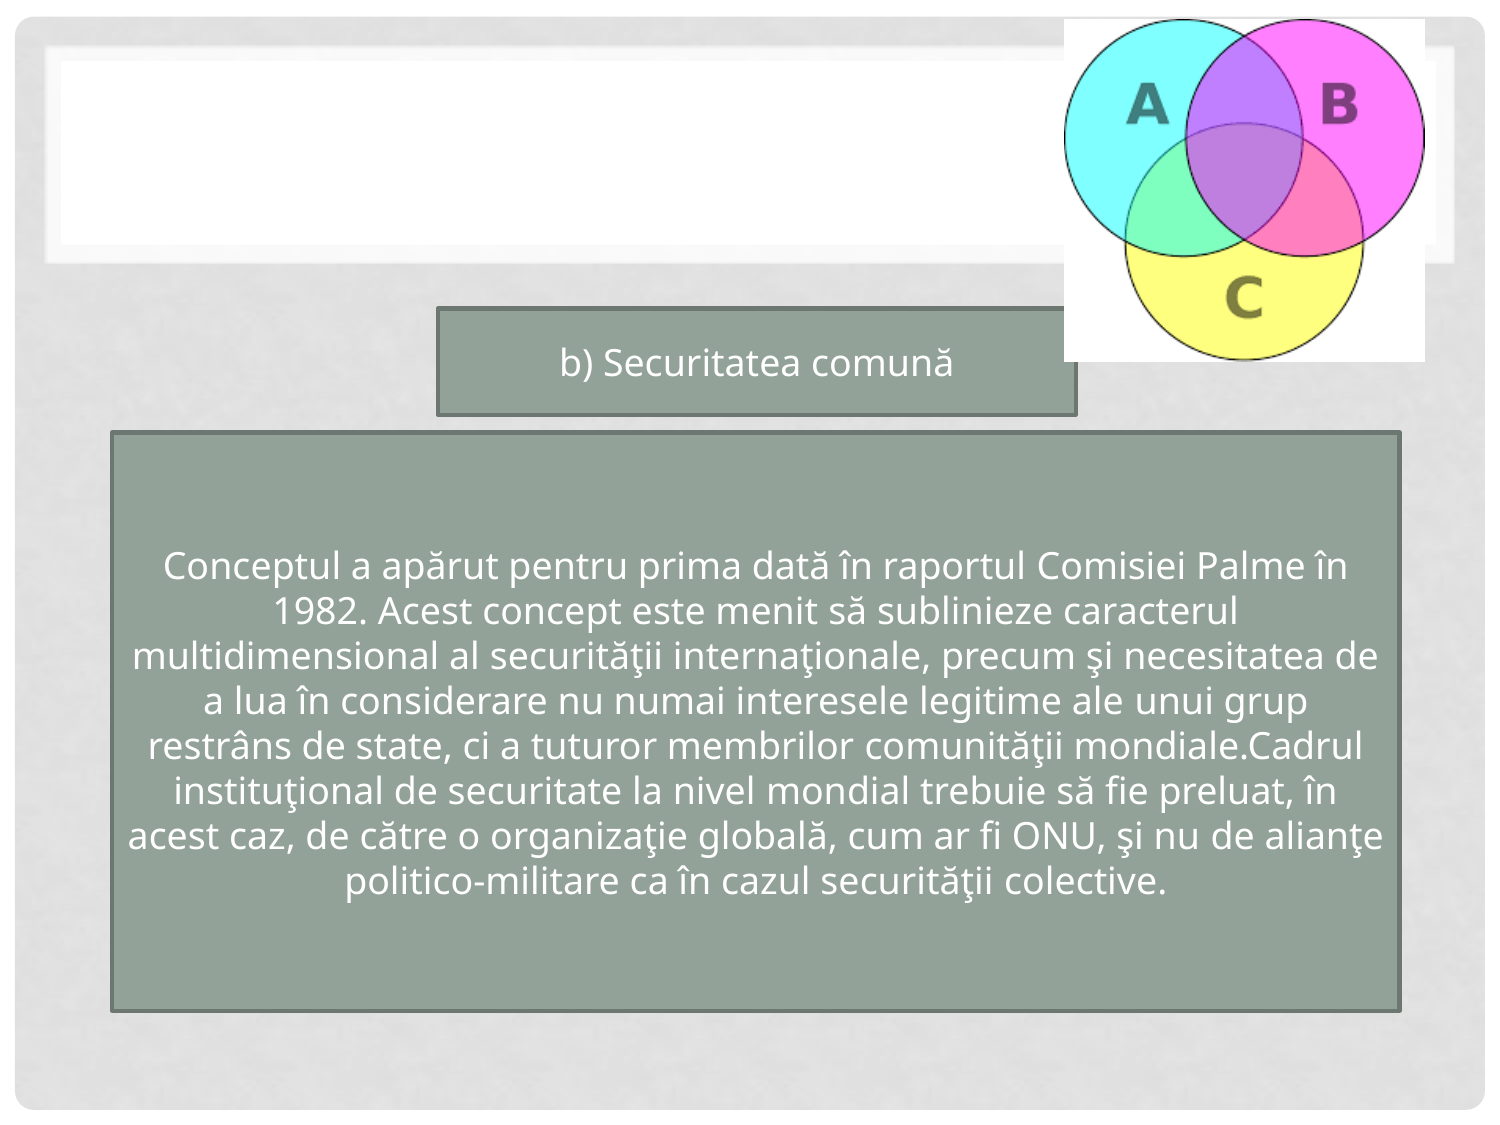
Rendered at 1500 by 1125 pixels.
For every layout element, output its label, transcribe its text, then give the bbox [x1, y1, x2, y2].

picture [1064, 19, 1425, 362]
text_box Conceptul a apărut pentru prima dată în raportul Comisiei Palme în 1982. Acest concept este menit să sublinieze caracterul multidimensional al securităţii internaţionale, precum şi necesitatea de a lua în considerare nu numai interesele legitime ale unui grup restrâns de state, ci a tuturor membrilor comunităţii mondiale.Cadrul instituţional de securitate la nivel mondial trebuie să fie preluat, în acest caz, de către o organizaţie globală, cum ar fi ONU, şi nu de alianţe politico-militare ca în cazul securităţii colective. [110, 430, 1402, 1013]
text_box b) Securitatea comună [436, 306, 1078, 417]
